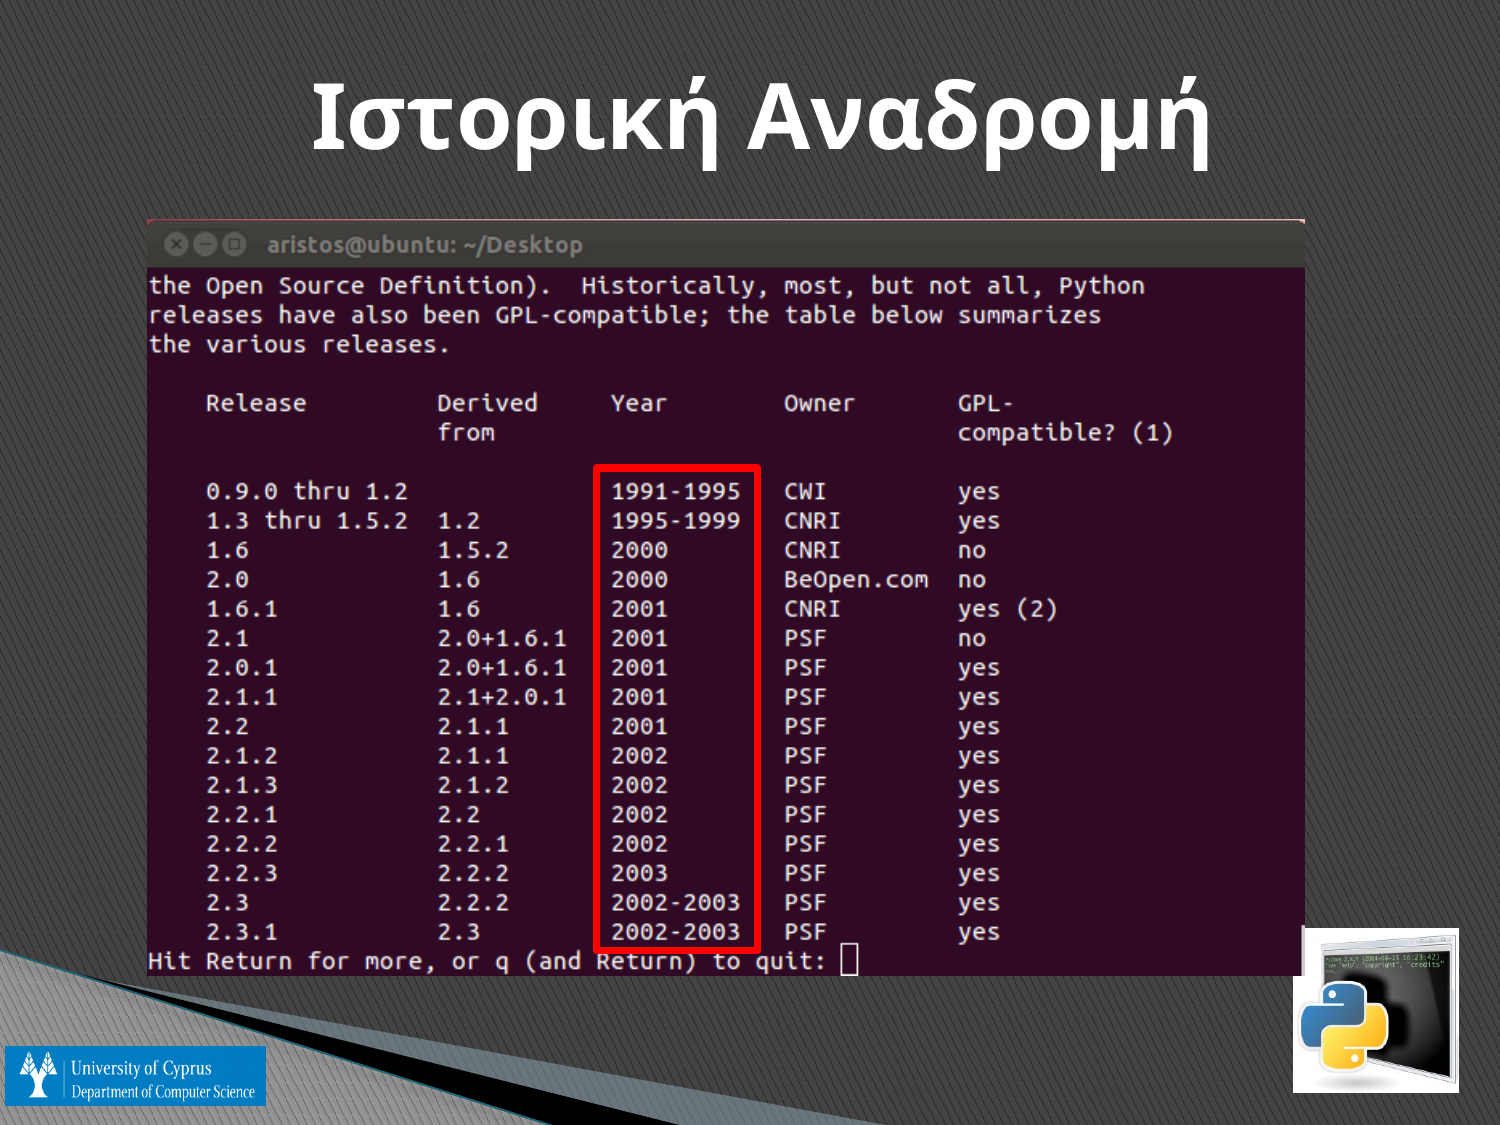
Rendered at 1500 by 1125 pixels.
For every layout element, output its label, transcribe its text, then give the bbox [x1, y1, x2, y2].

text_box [147, 219, 1306, 977]
picture [5, 1046, 266, 1107]
picture [1293, 928, 1459, 1093]
title Ιστορική Αναδρομή [88, 19, 1439, 207]
